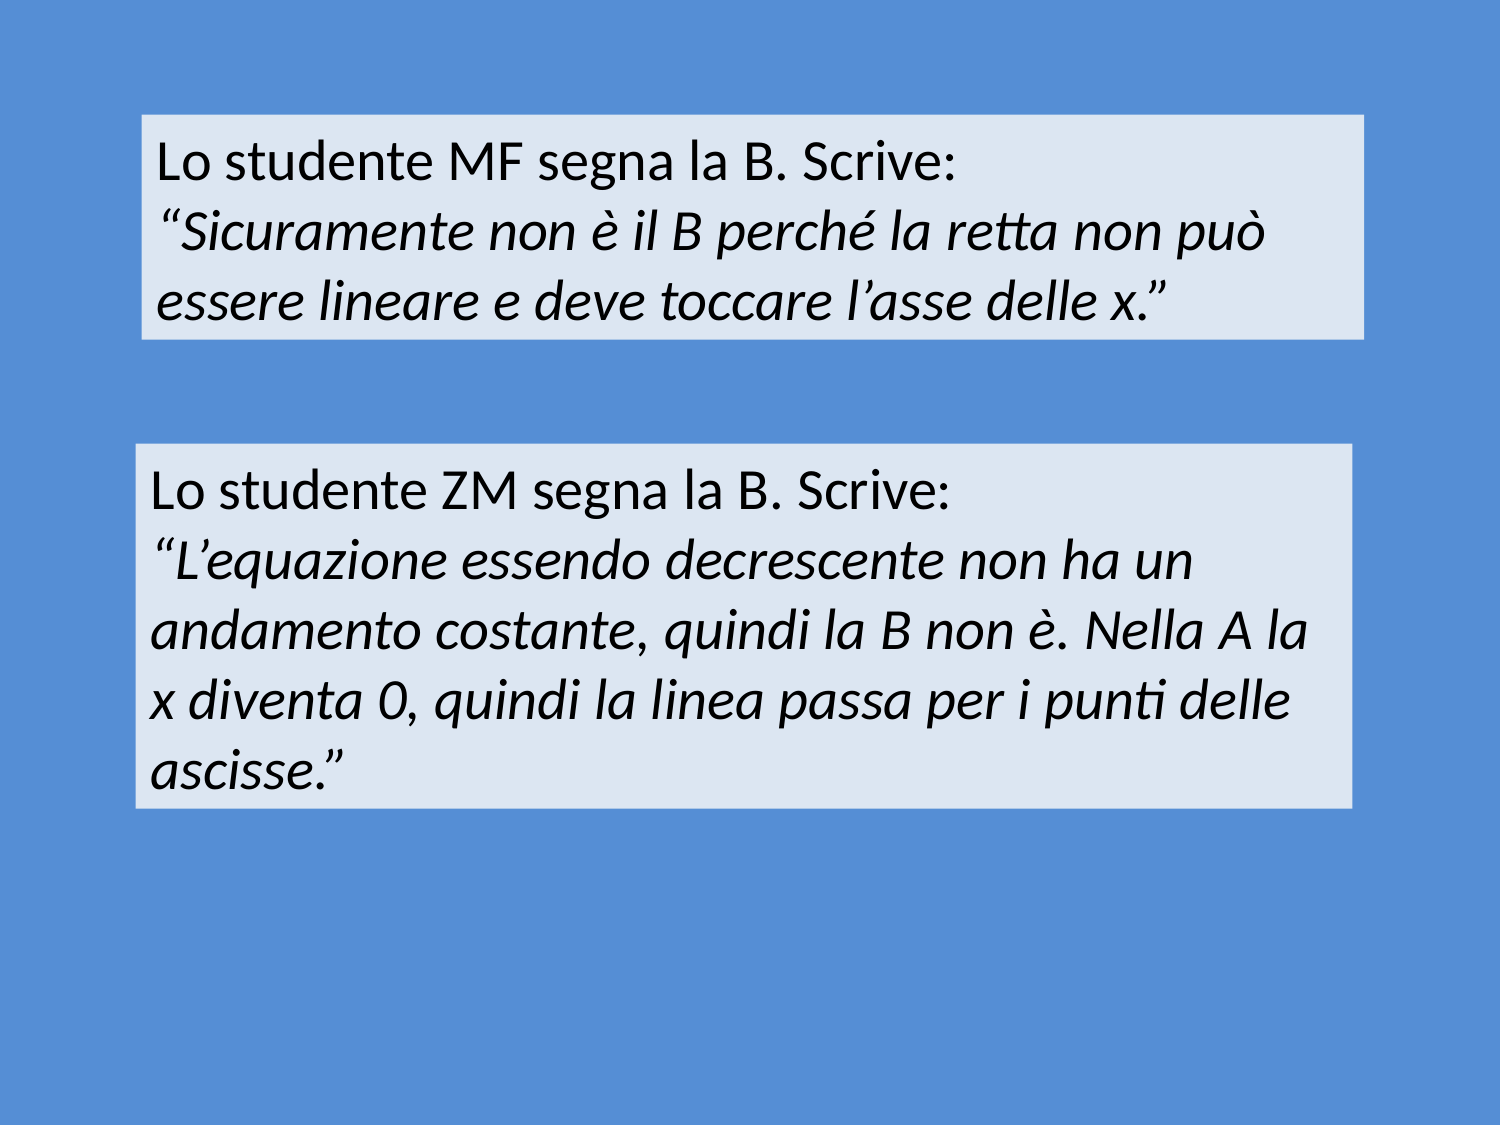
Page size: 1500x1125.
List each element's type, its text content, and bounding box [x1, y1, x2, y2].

text_box Lo studente MF segna la B. Scrive: “Sicuramente non è il B perché la retta non può essere lineare e deve toccare l’asse delle x.” [141, 114, 1365, 340]
text_box Lo studente ZM segna la B. Scrive: “L’equazione essendo decrescente non ha un andamento costante, quindi la B non è. Nella A la x diventa 0, quindi la linea passa per i punti delle ascisse.” [135, 443, 1353, 809]
